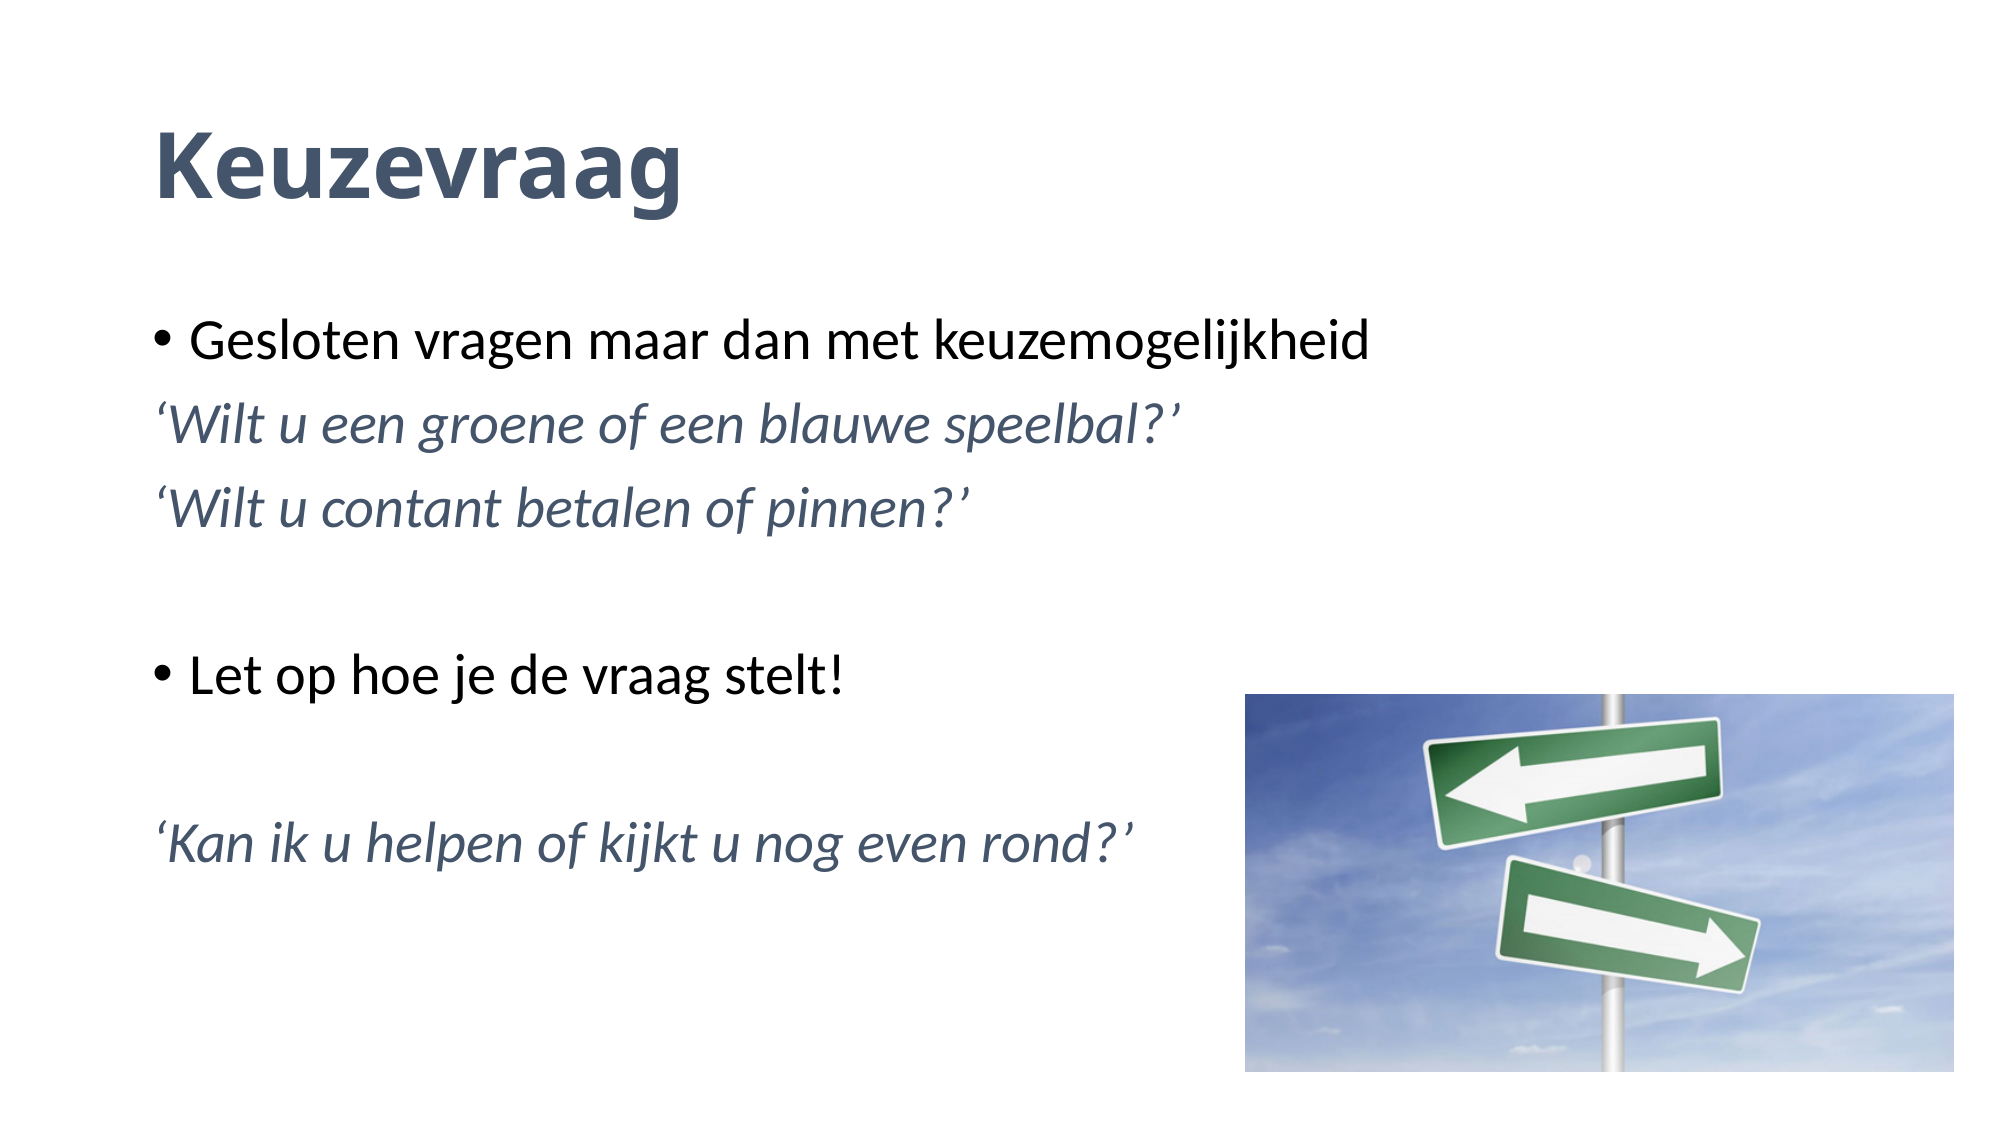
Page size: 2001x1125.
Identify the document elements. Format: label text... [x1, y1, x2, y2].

list Gesloten vragen maar dan met keuzemogelijkheid ‘Wilt u een groene of een blauwe speelbal?’ ‘Wilt u contant betalen of pinnen?’ Let op hoe je de vraag stelt! ‘Kan ik u helpen of kijkt u nog even rond?’ [137, 301, 1863, 1016]
picture [1244, 694, 1954, 1072]
title Keuzevraag [137, 59, 1863, 278]
